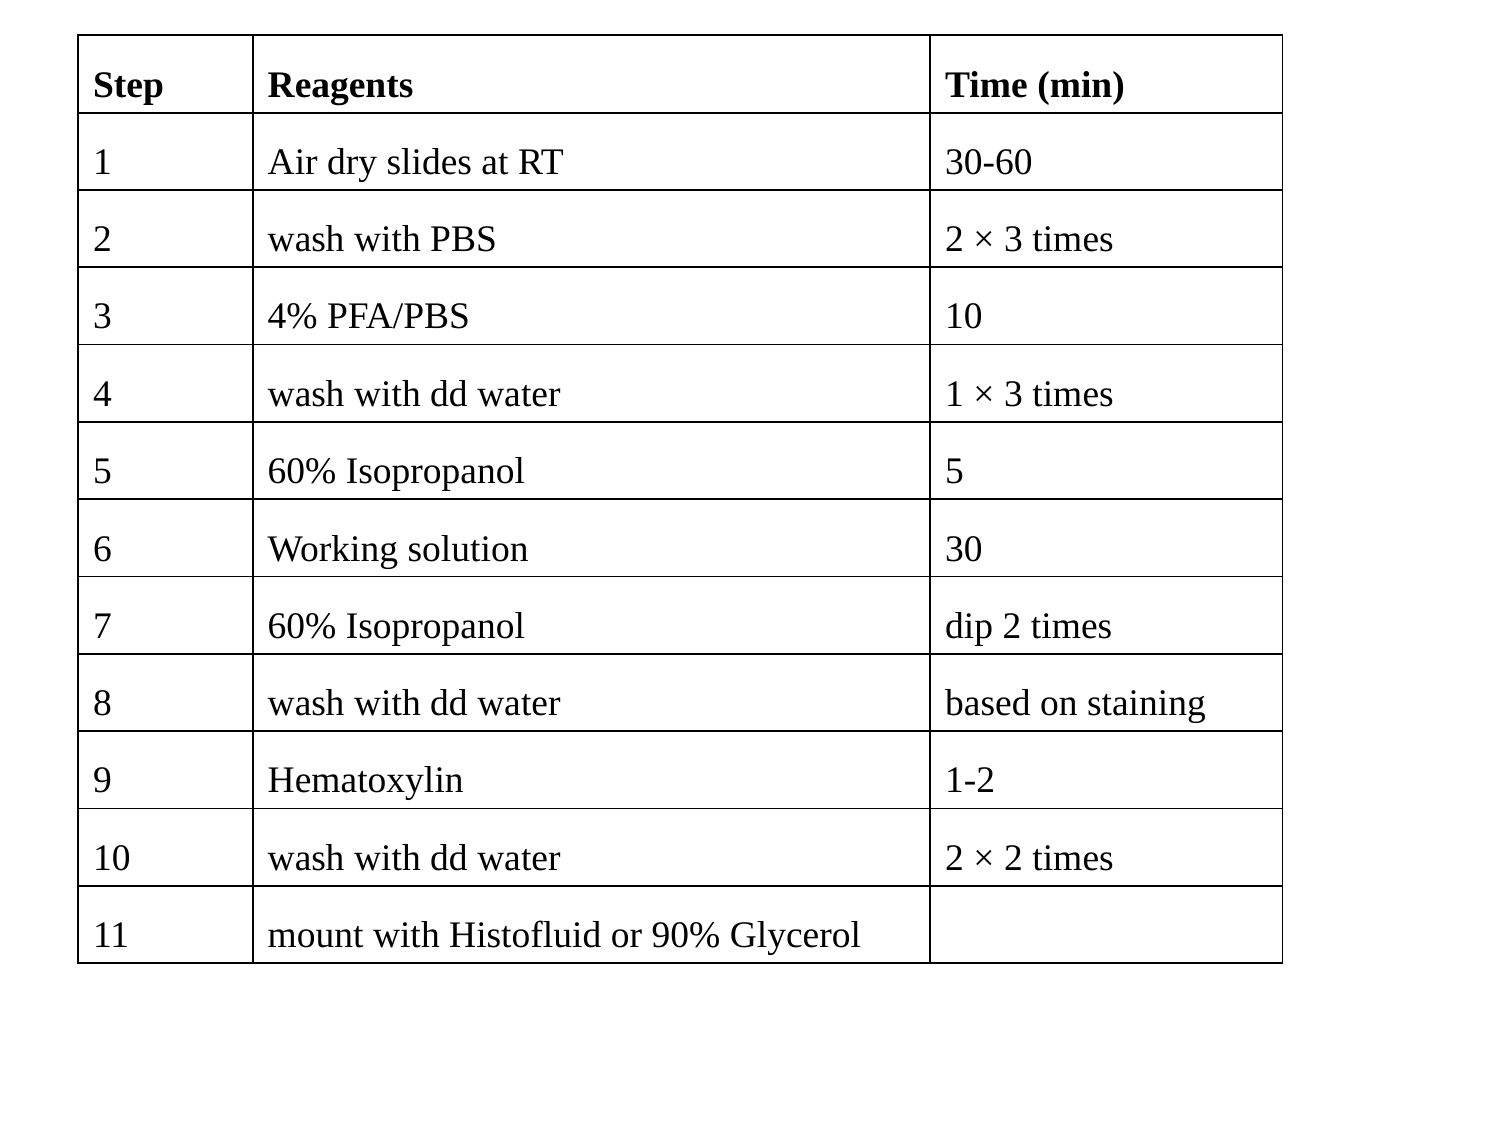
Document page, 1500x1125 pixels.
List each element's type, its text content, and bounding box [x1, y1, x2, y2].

table_cell 10 [931, 268, 1282, 344]
table_cell 7 [79, 577, 252, 653]
table_cell Hematoxylin [254, 732, 929, 808]
table_cell 60% Isopropanol [254, 423, 929, 498]
table_cell Air dry slides at RT [254, 114, 929, 189]
table_cell 1 [79, 114, 252, 189]
table_cell 1 × 3 times [931, 345, 1282, 421]
table_cell 30 [931, 500, 1282, 576]
table_cell 5 [79, 423, 252, 498]
table_cell wash with dd water [254, 809, 929, 885]
table_cell 4 [79, 345, 252, 421]
table_header Step [79, 36, 252, 112]
table_header Reagents [254, 36, 929, 112]
table_cell 5 [931, 423, 1282, 498]
table_cell 2 [79, 191, 252, 266]
table_cell mount with Histofluid or 90% Glycerol [254, 887, 929, 962]
table_cell 1-2 [931, 732, 1282, 808]
table_cell based on staining [931, 655, 1282, 730]
table_cell Working solution [254, 500, 929, 576]
table_cell 2 × 2 times [931, 809, 1282, 885]
table_cell 2 × 3 times [931, 191, 1282, 266]
table_cell 60% Isopropanol [254, 577, 929, 653]
table_cell wash with dd water [254, 655, 929, 730]
table_cell 11 [79, 887, 252, 962]
table_cell 30-60 [931, 114, 1282, 189]
table_cell 10 [79, 809, 252, 885]
table_cell 8 [79, 655, 252, 730]
table_cell dip 2 times [931, 577, 1282, 653]
table_cell wash with PBS [254, 191, 929, 266]
table_header Time (min) [931, 36, 1282, 112]
table_cell 4% PFA/PBS [254, 268, 929, 344]
table_cell wash with dd water [254, 345, 929, 421]
table_cell [931, 887, 1282, 962]
table_cell 6 [79, 500, 252, 576]
table_cell 9 [79, 732, 252, 808]
table_cell 3 [79, 268, 252, 344]
